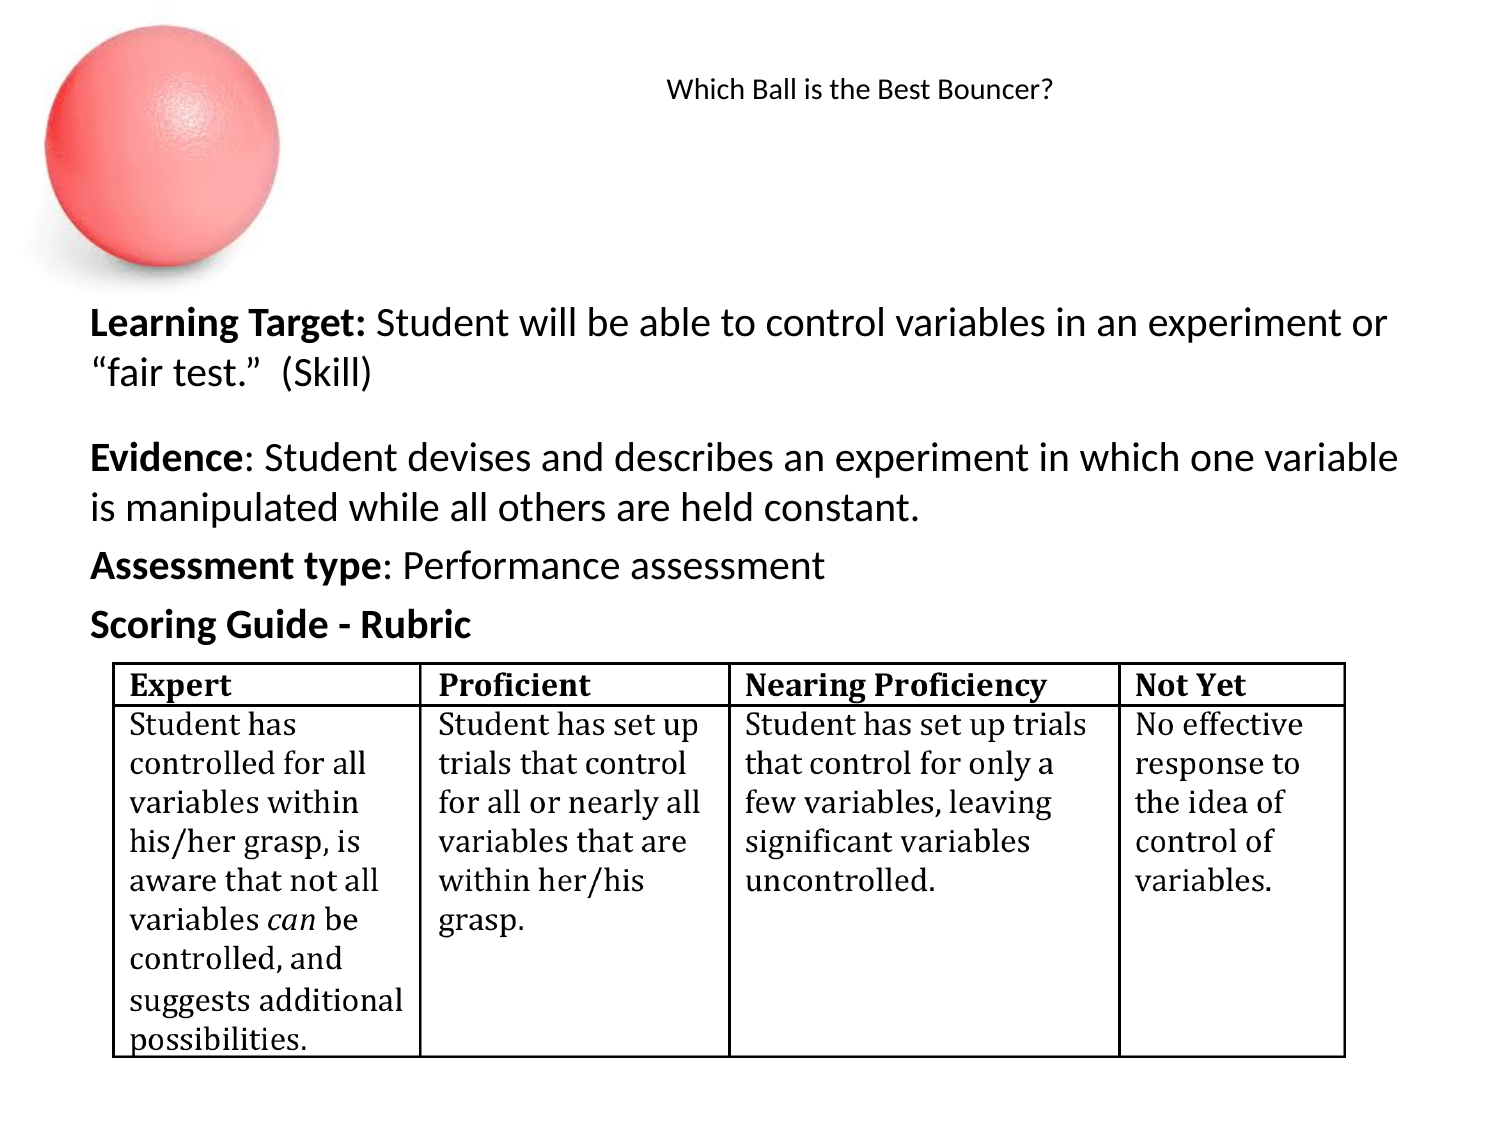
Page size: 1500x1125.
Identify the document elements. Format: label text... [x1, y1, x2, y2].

list Learning Target: Student will be able to control variables in an experiment or “fair test.” (Skill) Evidence: Student devises and describes an experiment in which one variable is manipulated while all others are held constant. Assessment type: Performance assessment Scoring Guide - Rubric [75, 287, 1425, 613]
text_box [112, 662, 1346, 1098]
picture [0, 3, 313, 313]
title Which Ball is the Best Bouncer? [316, 24, 1459, 150]
